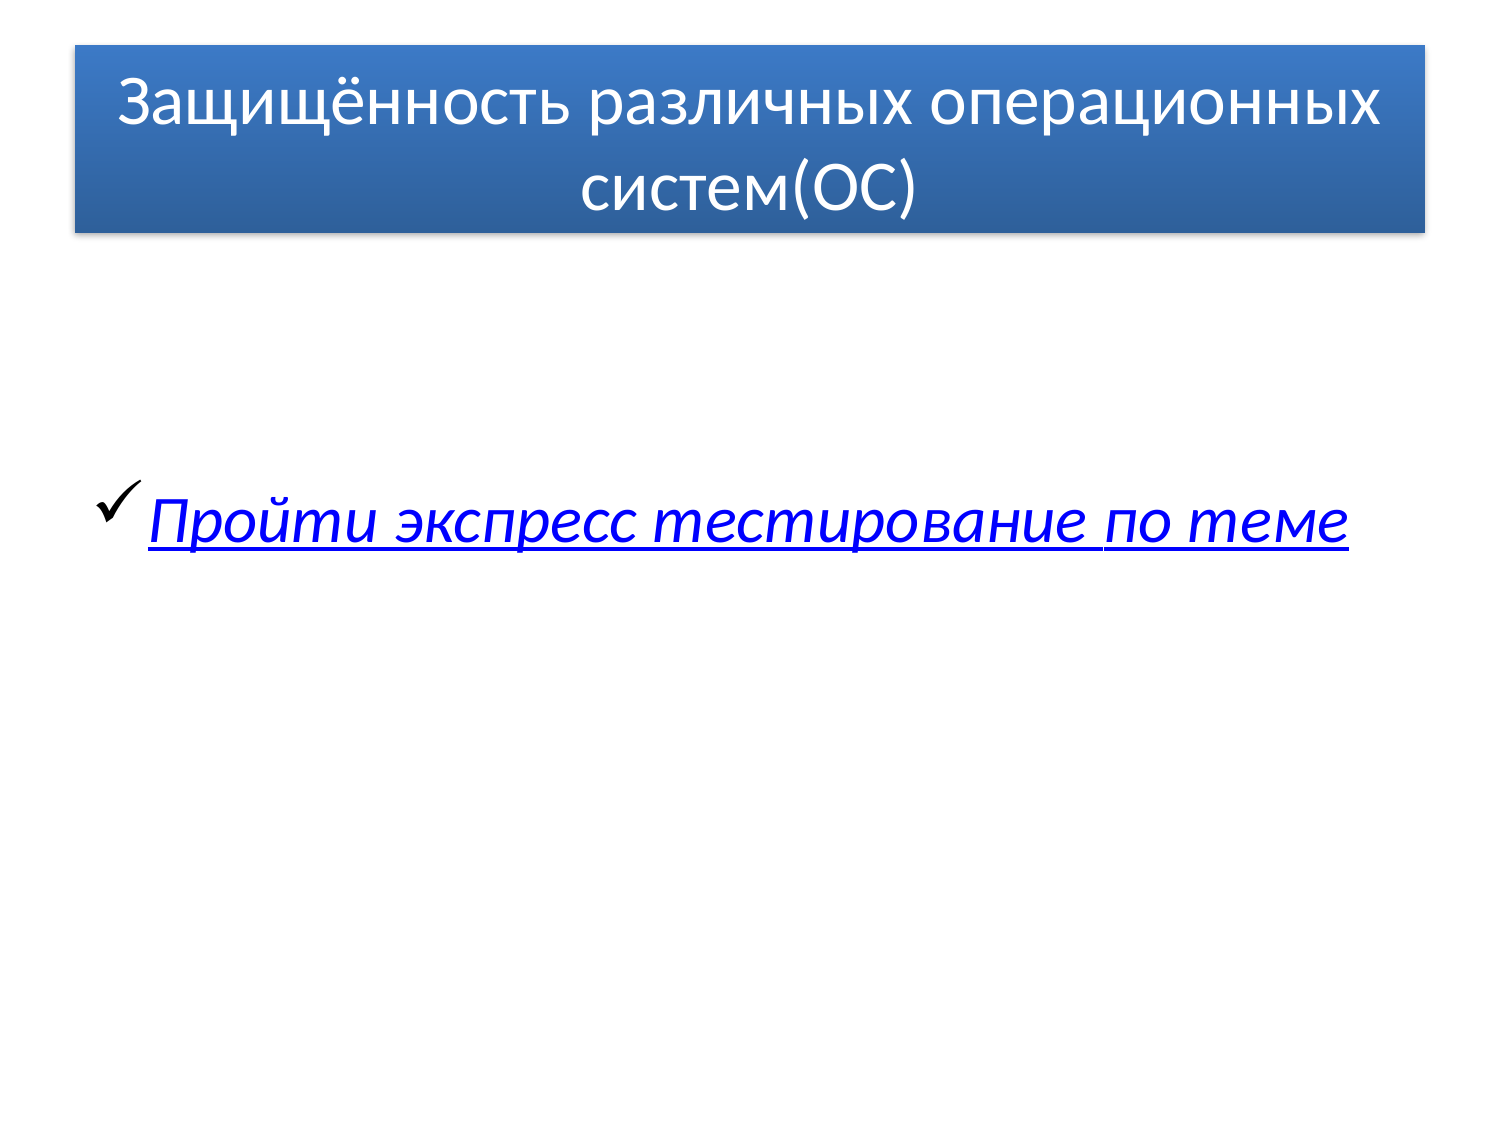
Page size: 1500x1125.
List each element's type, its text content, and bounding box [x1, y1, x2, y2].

list Пройти экспресс тестирование по теме [76, 468, 1427, 1034]
title Защищённость различных операционных систем(ОС) [75, 45, 1425, 233]
